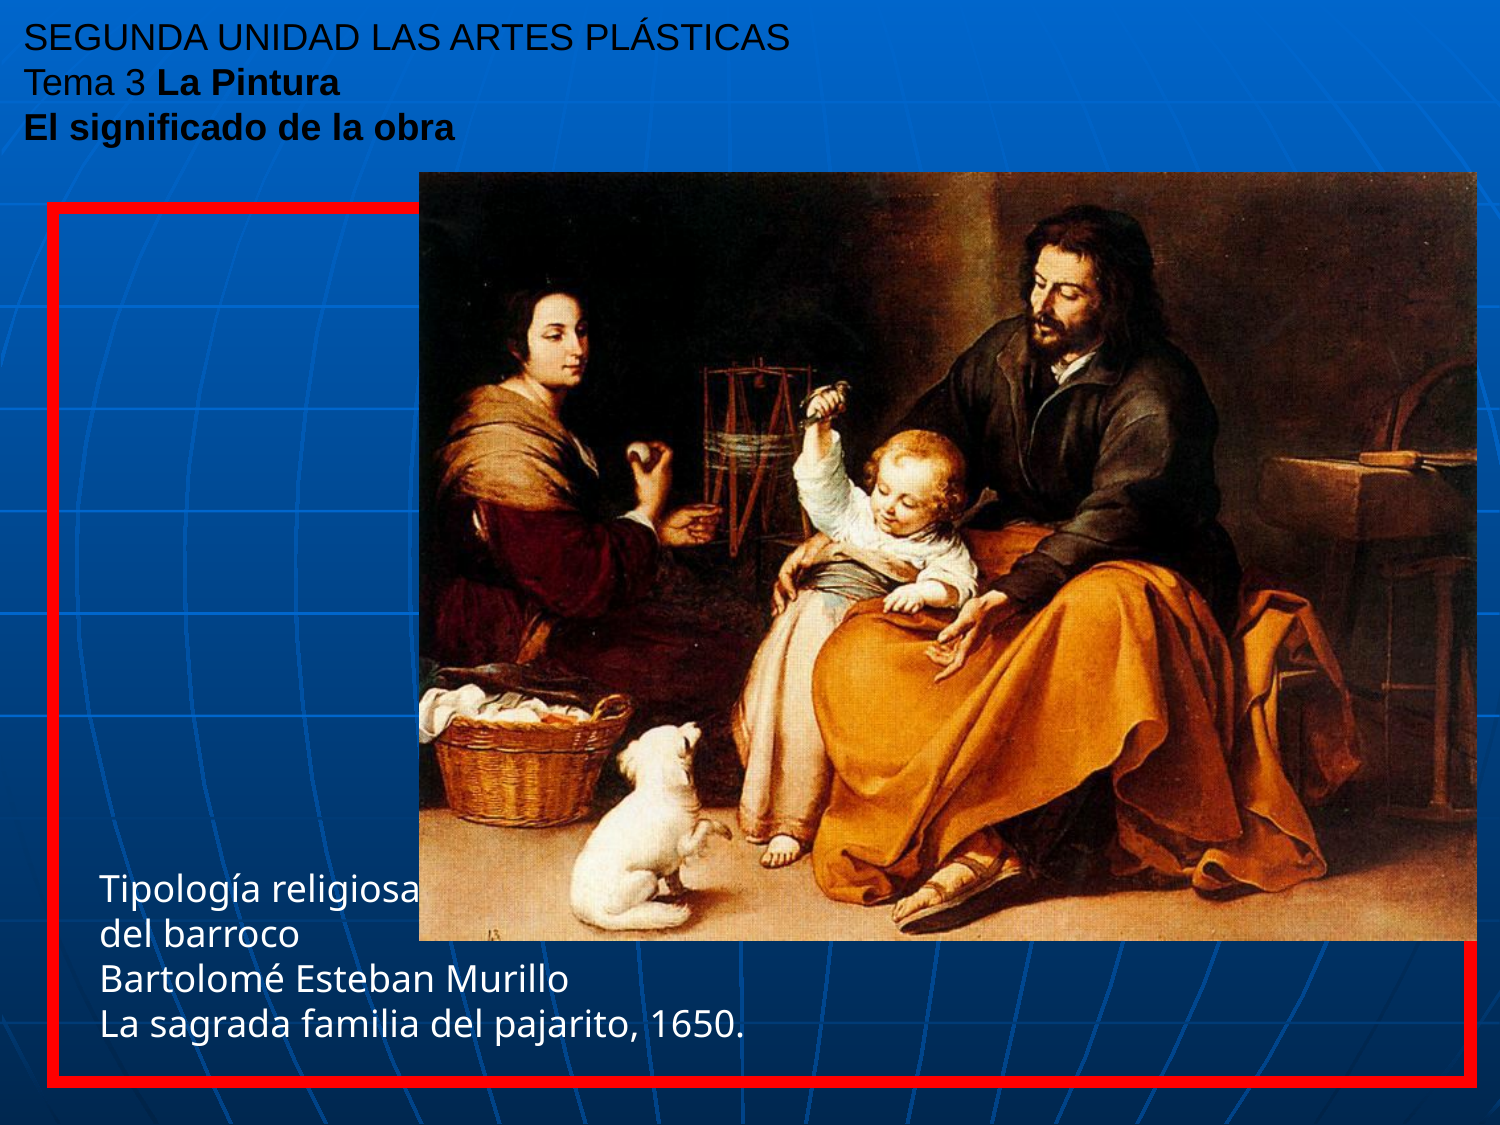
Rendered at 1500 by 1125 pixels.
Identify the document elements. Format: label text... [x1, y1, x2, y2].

picture [419, 172, 1477, 942]
text_box Tipología religiosa del barroco Bartolomé Esteban Murillo La sagrada familia del pajarito, 1650. [84, 857, 761, 1053]
title SEGUNDA UNIDAD LAS ARTES PLÁSTICAS Tema 3 La Pintura El significado de la obra [0, 0, 816, 162]
list [52, 207, 1471, 1083]
